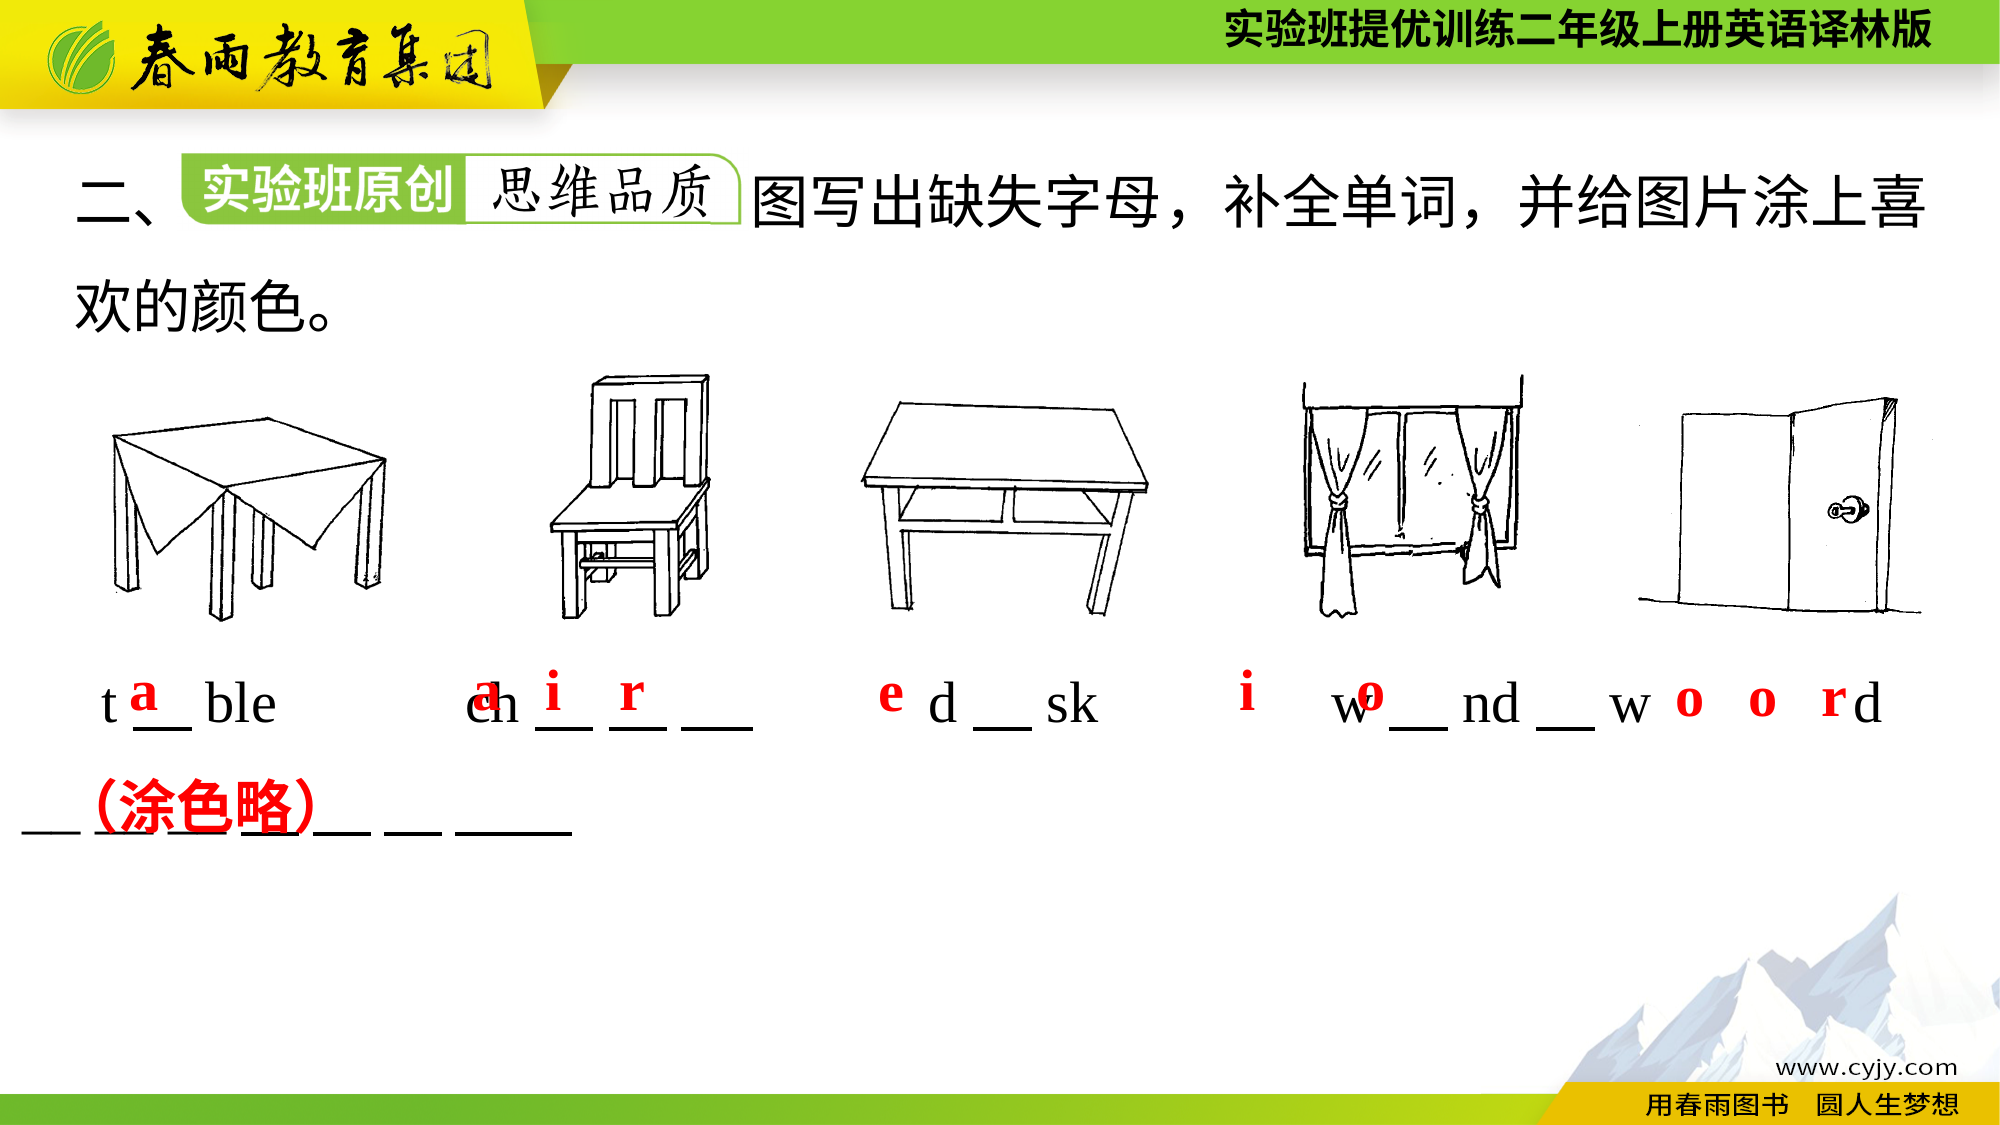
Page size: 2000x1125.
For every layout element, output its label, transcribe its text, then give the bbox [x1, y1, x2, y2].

list 二、 看图写出缺失字母，补全单词，并给图片涂上喜欢的颜色。 [59, 122, 1944, 350]
text_box i [1224, 645, 1271, 730]
picture [0, 0, 2000, 1125]
text_box a i r [457, 645, 661, 730]
text_box a [114, 645, 174, 730]
text_box e [864, 645, 920, 731]
text_box o [1342, 645, 1402, 730]
text_box （涂色略） [45, 763, 367, 848]
text_box t ble ch d sk w nd w d __ __ __ [7, 621, 1898, 847]
text_box o o r [1661, 650, 1863, 736]
